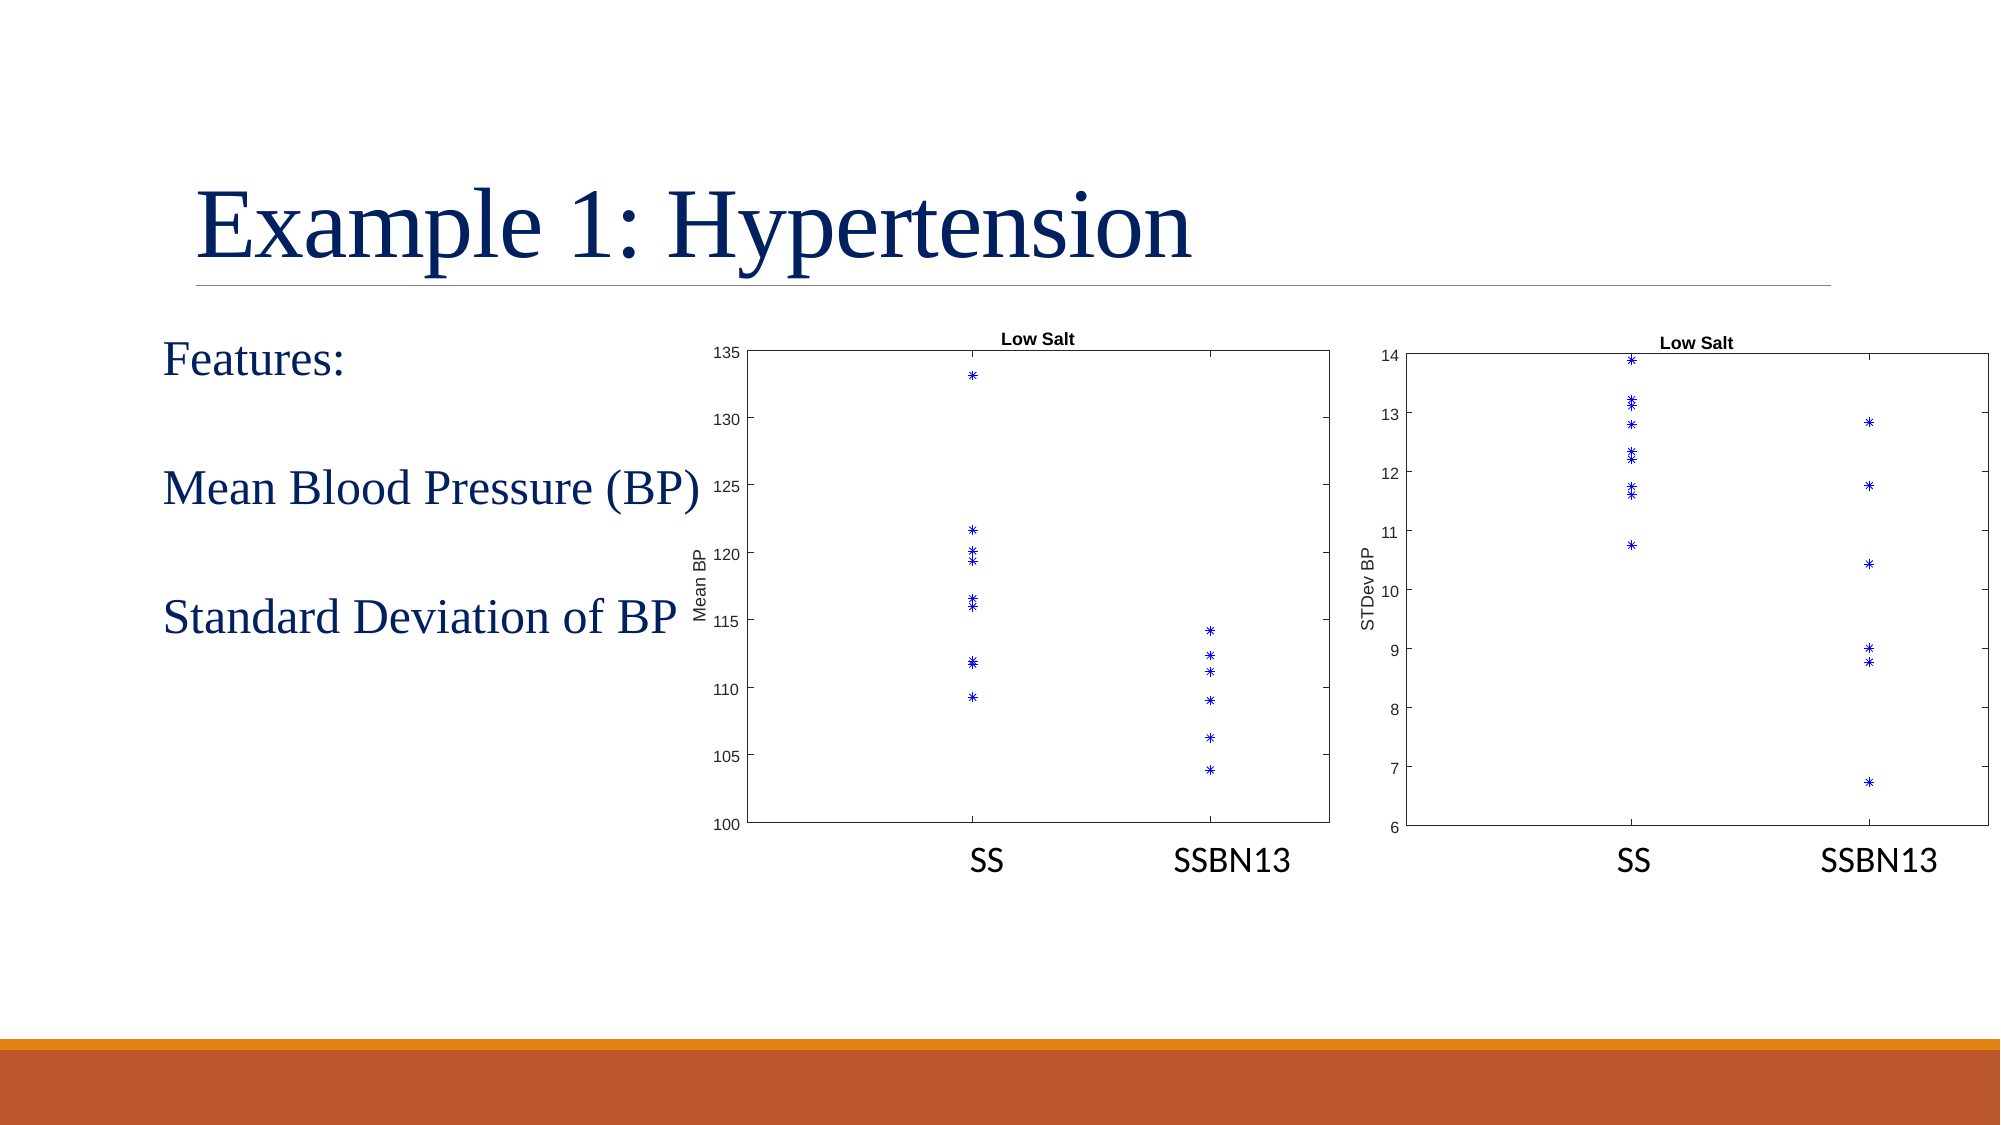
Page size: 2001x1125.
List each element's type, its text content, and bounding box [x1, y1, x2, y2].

text_box Features: Mean Blood Pressure (BP) Standard Deviation of BP [162, 324, 1888, 1071]
text_box [137, 299, 1863, 1046]
title Example 1: Hypertension [180, 47, 1830, 285]
picture [648, 306, 2000, 889]
